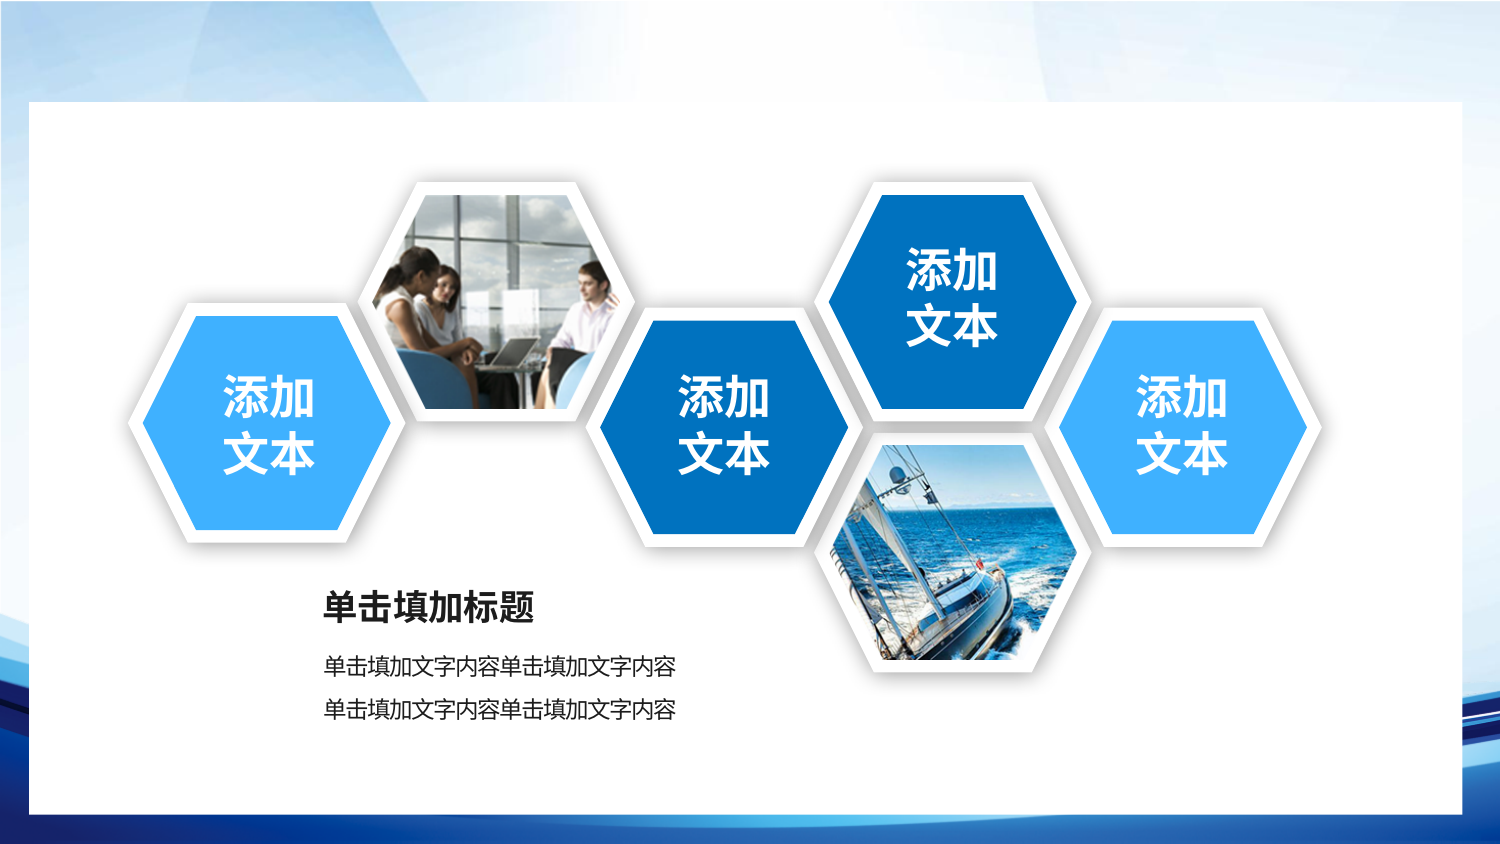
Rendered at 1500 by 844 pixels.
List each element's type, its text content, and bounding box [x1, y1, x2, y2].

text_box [813, 432, 1092, 673]
text_box 单击填加标题 [307, 577, 746, 616]
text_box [585, 307, 864, 548]
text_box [357, 181, 636, 422]
picture [0, 2, 1500, 844]
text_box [1043, 307, 1323, 548]
text_box 单击填加文字内容单击填加文字内容 单击填加文字内容单击填加文字内容 [323, 638, 761, 766]
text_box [127, 302, 406, 543]
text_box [813, 181, 1092, 422]
